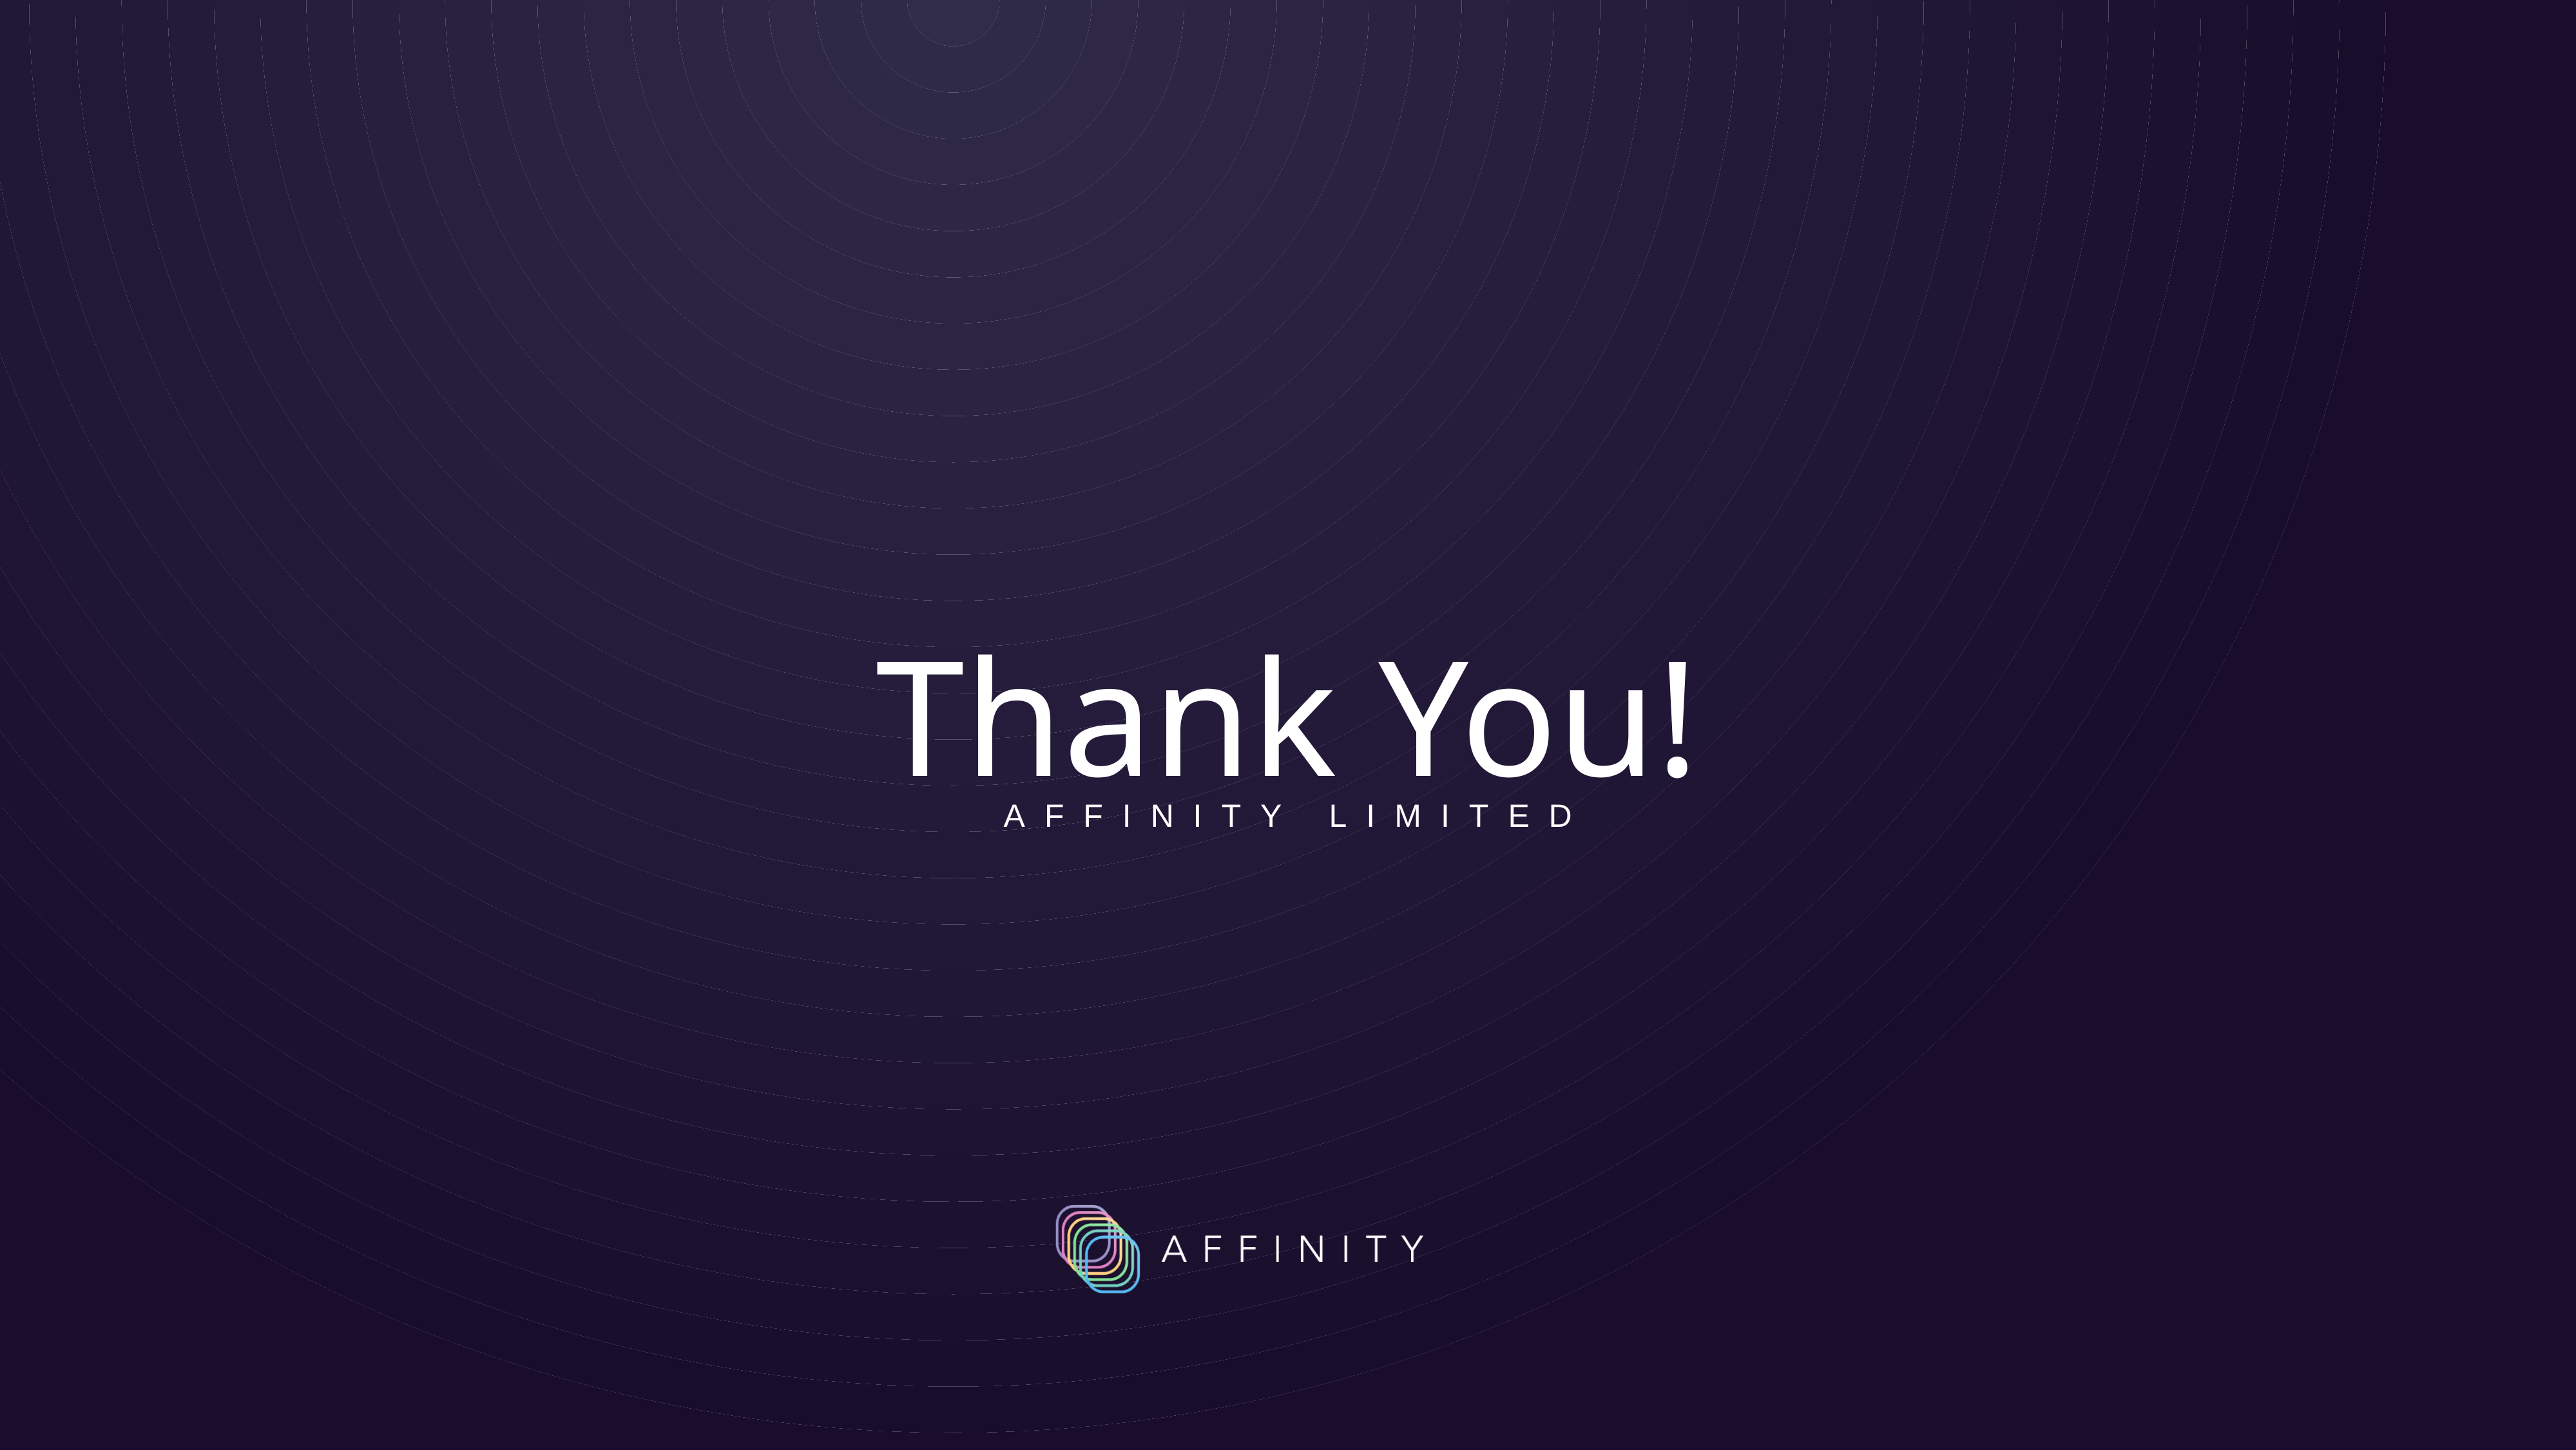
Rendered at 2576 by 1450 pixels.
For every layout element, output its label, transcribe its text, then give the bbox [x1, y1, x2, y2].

picture [1053, 1202, 1426, 1297]
text_box AFFINITY LIMITED [836, 789, 1740, 838]
text_box Thank You! [719, 611, 1856, 813]
